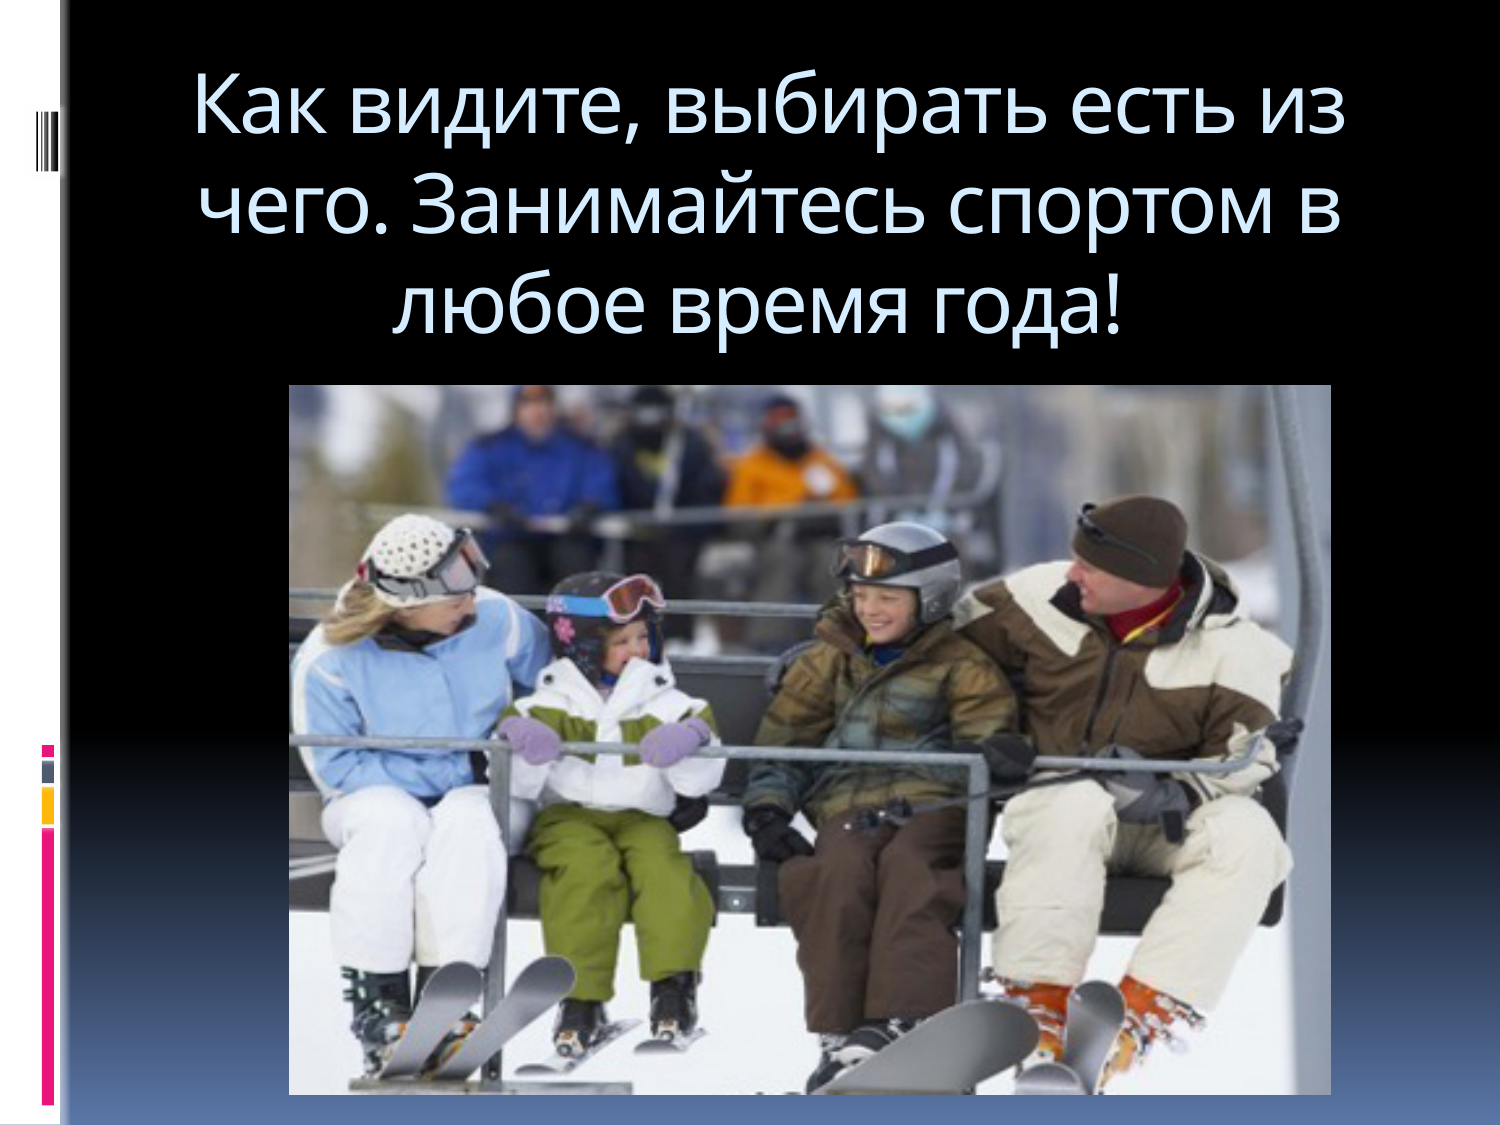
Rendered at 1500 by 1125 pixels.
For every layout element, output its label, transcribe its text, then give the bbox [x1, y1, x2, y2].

picture [288, 384, 1332, 1096]
title Как видите, выбирать есть из чего. Занимайтесь спортом в любое время года! [140, 42, 1397, 445]
